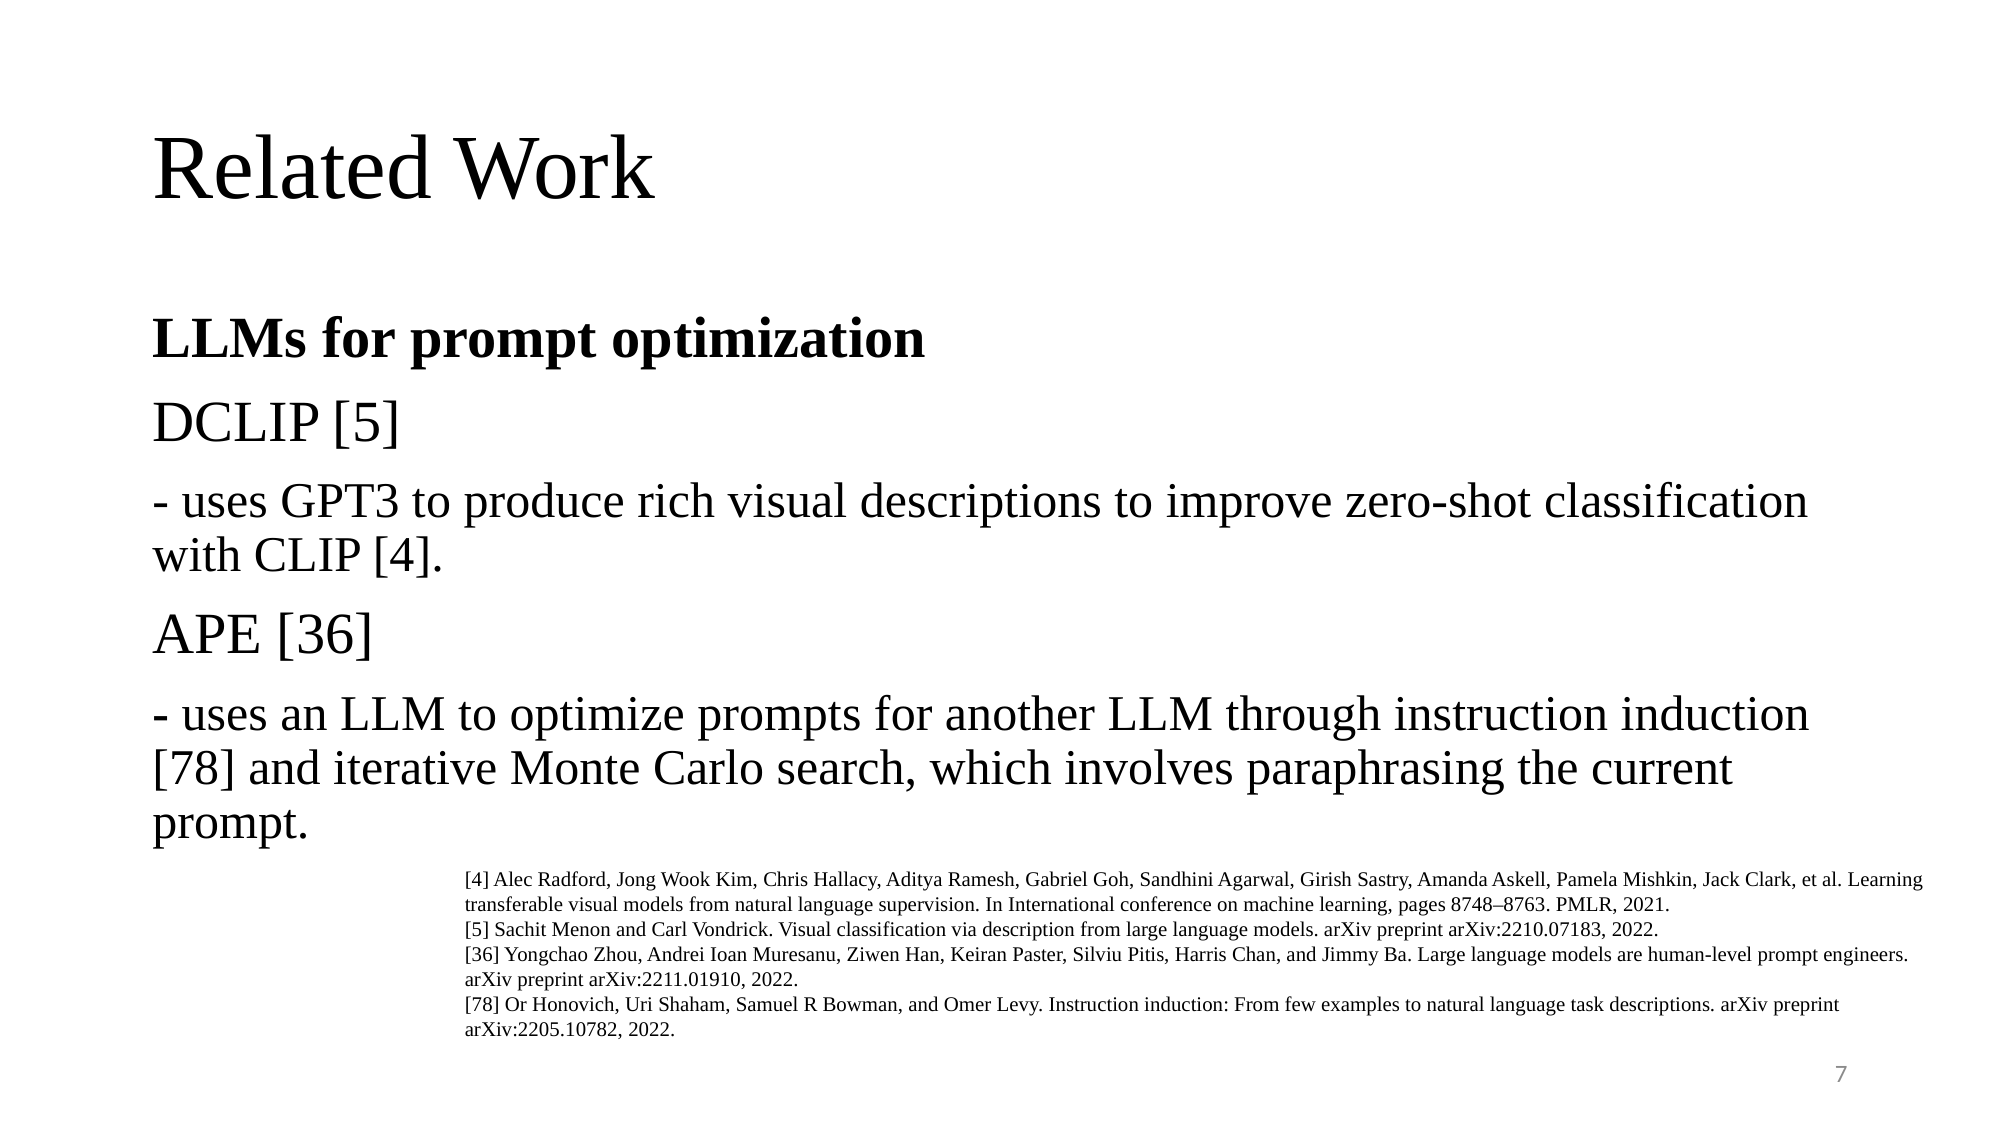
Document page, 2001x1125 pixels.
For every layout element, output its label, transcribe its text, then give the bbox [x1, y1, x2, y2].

text_box [4] Alec Radford, Jong Wook Kim, Chris Hallacy, Aditya Ramesh, Gabriel Goh, Sandhini Agarwal, Girish Sastry, Amanda Askell, Pamela Mishkin, Jack Clark, et al. Learning transferable visual models from natural language supervision. In International conference on machine learning, pages 8748–8763. PMLR, 2021. [5] Sachit Menon and Carl Vondrick. Visual classification via description from large language models. arXiv preprint arXiv:2210.07183, 2022. [36] Yongchao Zhou, Andrei Ioan Muresanu, Ziwen Han, Keiran Paster, Silviu Pitis, Harris Chan, and Jimmy Ba. Large language models are human-level prompt engineers. arXiv preprint arXiv:2211.01910, 2022. [78] Or Honovich, Uri Shaham, Samuel R Bowman, and Omer Levy. Instruction induction: From few examples to natural language task descriptions. arXiv preprint arXiv:2205.10782, 2022. [450, 858, 1944, 1048]
list LLMs for prompt optimization DCLIP [5] - uses GPT3 to produce rich visual descriptions to improve zero-shot classification with CLIP [4]. APE [36] - uses an LLM to optimize prompts for another LLM through instruction induction [78] and iterative Monte Carlo search, which involves paraphrasing the current prompt. [137, 299, 1863, 1014]
title Related Work [137, 59, 1863, 278]
slide_number 7 [1412, 1042, 1863, 1103]
